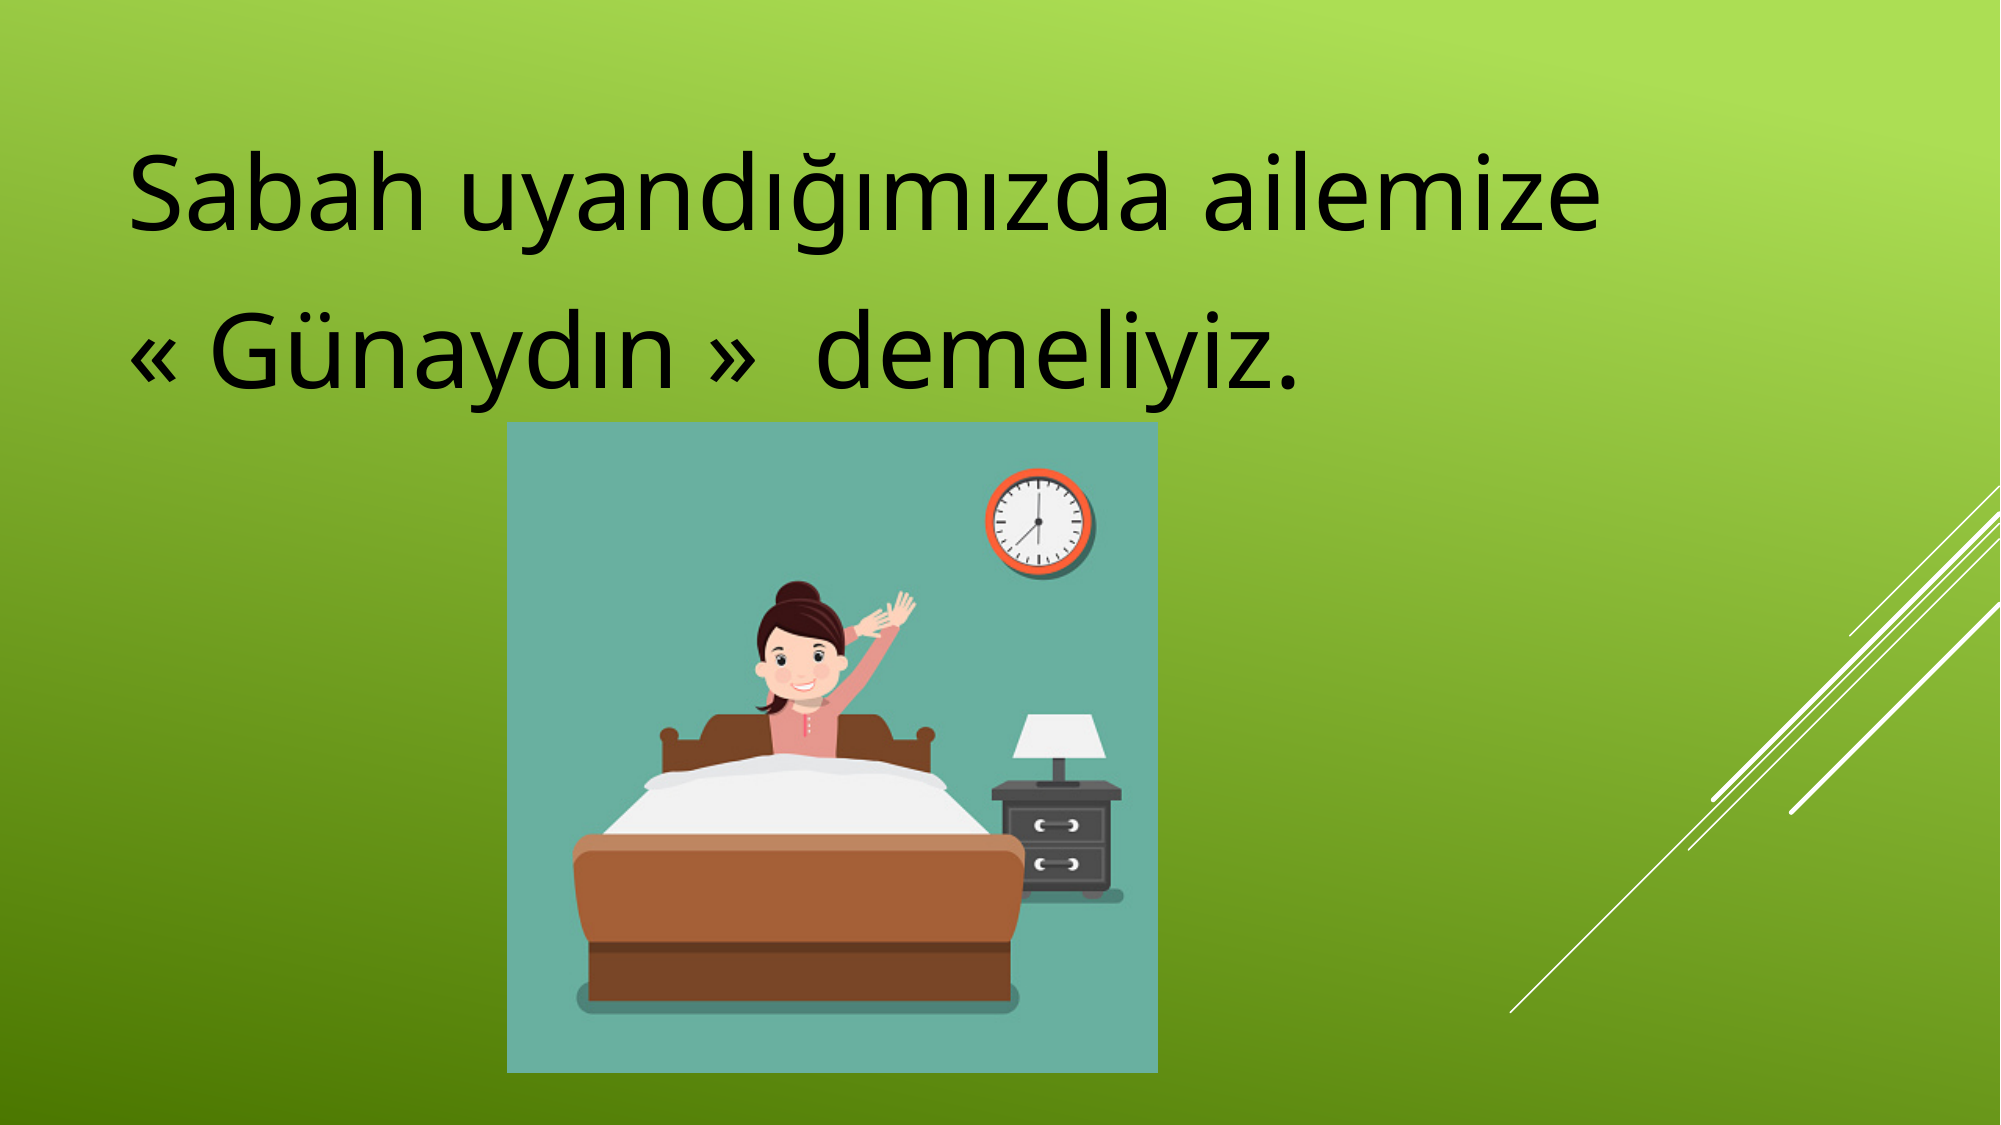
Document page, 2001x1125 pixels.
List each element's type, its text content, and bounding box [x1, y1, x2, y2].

list Sabah uyandığımızda ailemize « Günaydın » demeliyiz. [112, 112, 1932, 423]
picture [507, 422, 1158, 1073]
